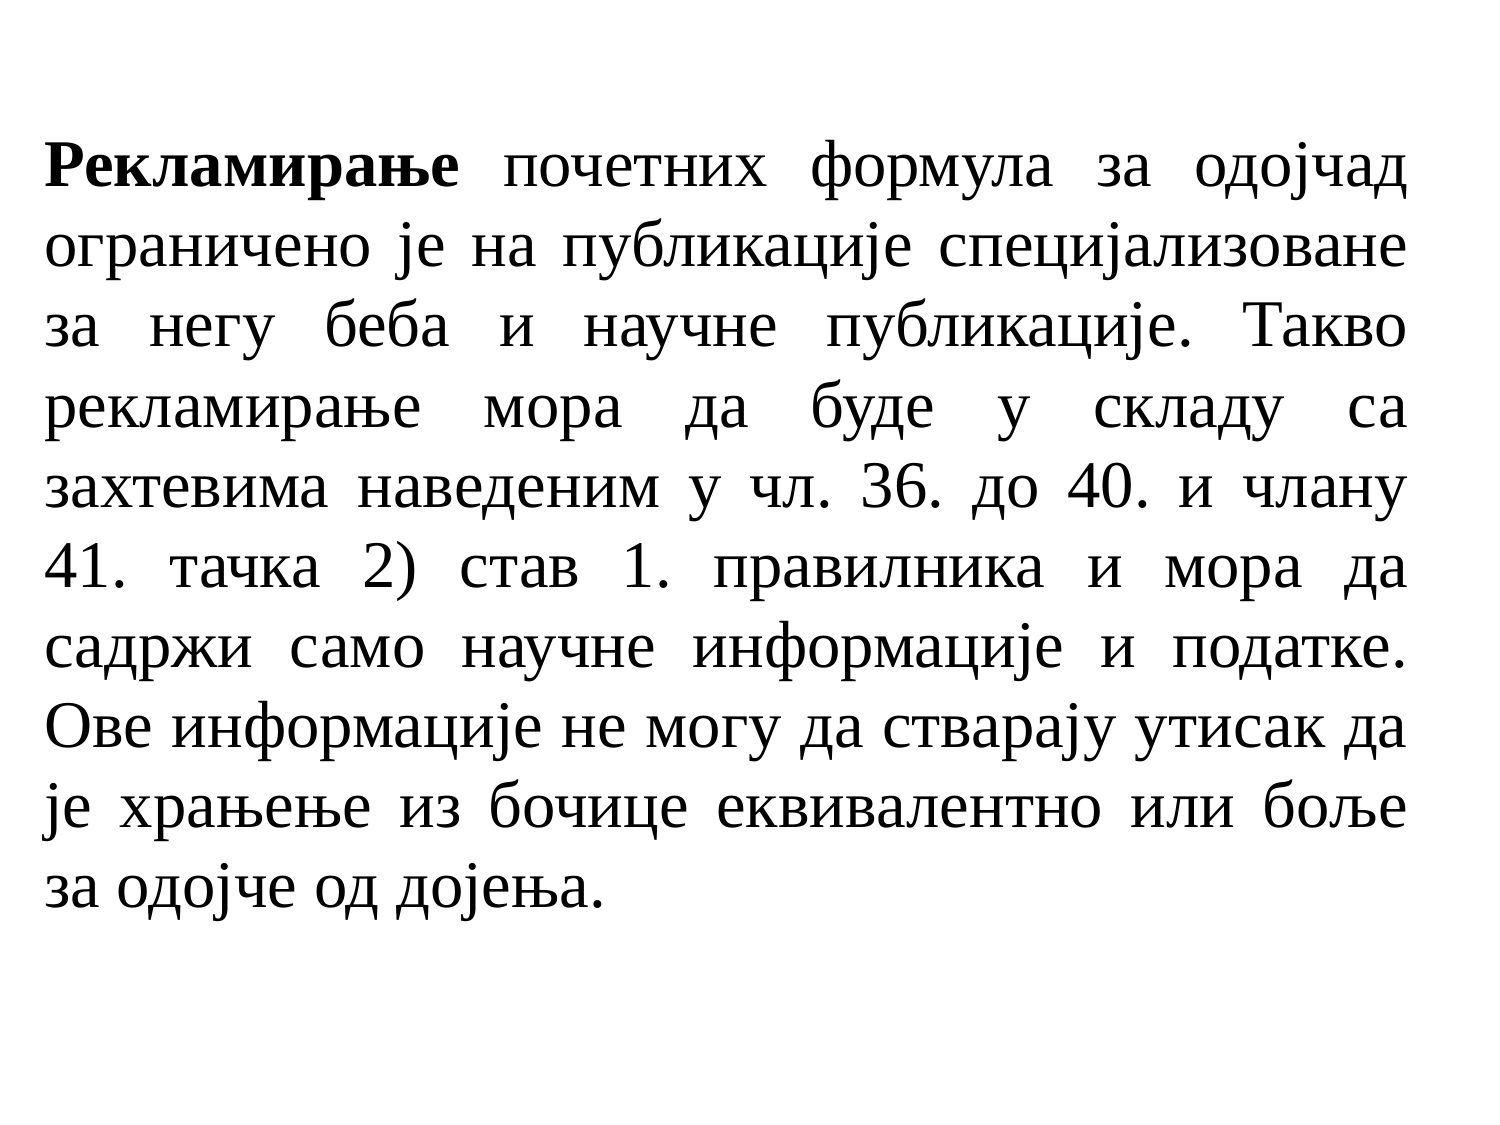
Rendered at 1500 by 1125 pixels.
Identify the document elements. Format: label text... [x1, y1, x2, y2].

list Рекламирање почетних формула за одојчад ограничено је на публикације специјализоване за негу беба и научне публикације. Такво рекламирање мора да буде у складу са захтевима наведеним у чл. 36. до 40. и члану 41. тачка 2) став 1. правилника и мора да садржи само научне информације и податке. Ове информације не могу да стварају утисак да је храњење из бочице еквивалентно или боље за одојче од дојења. [29, 19, 1425, 1094]
